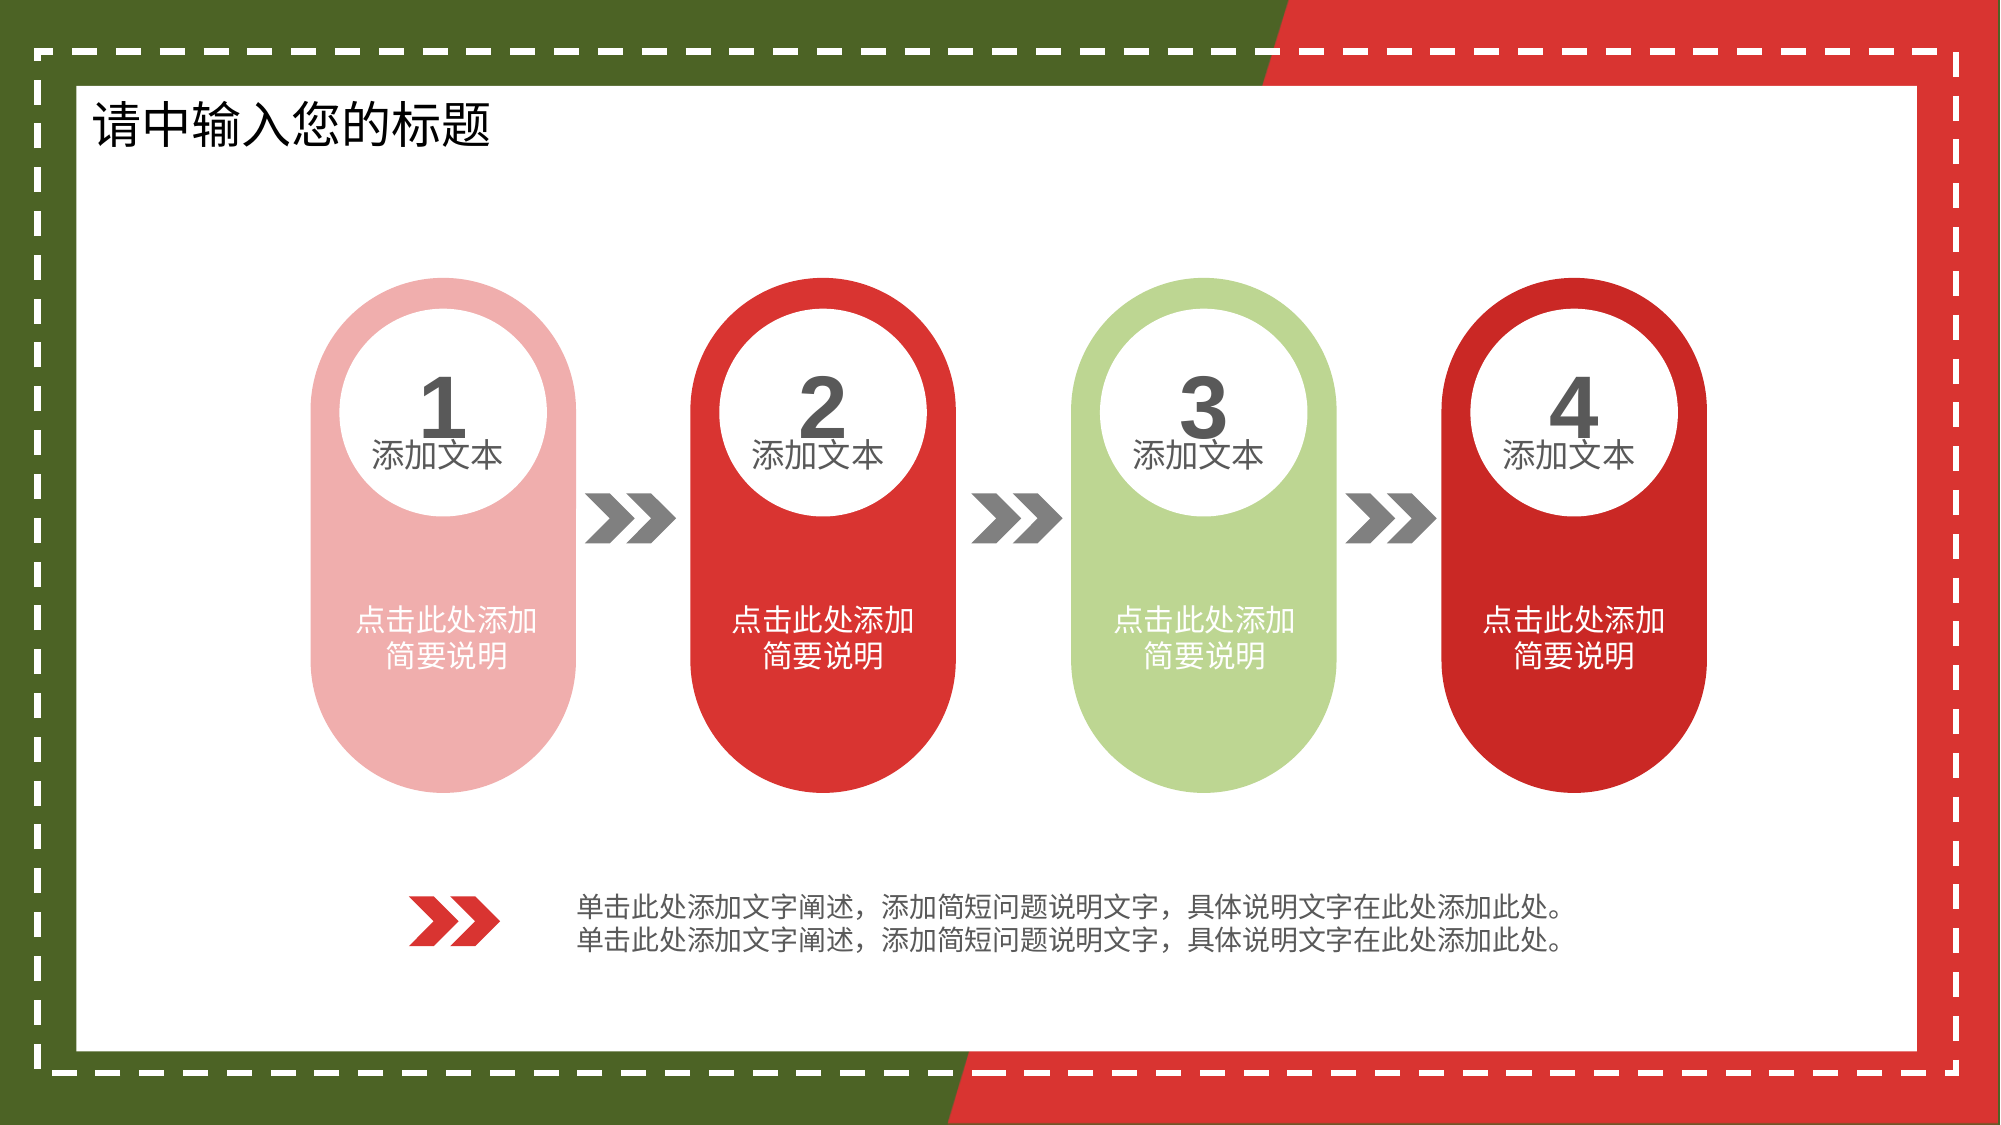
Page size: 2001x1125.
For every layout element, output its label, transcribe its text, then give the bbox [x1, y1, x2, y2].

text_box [1441, 277, 1707, 793]
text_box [584, 493, 677, 544]
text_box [690, 277, 956, 793]
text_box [408, 881, 1697, 965]
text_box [1071, 277, 1337, 793]
picture [947, 0, 1998, 1125]
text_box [971, 493, 1063, 544]
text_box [310, 277, 576, 793]
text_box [1345, 493, 1437, 544]
text_box 请中输入您的标题 [76, 85, 636, 221]
